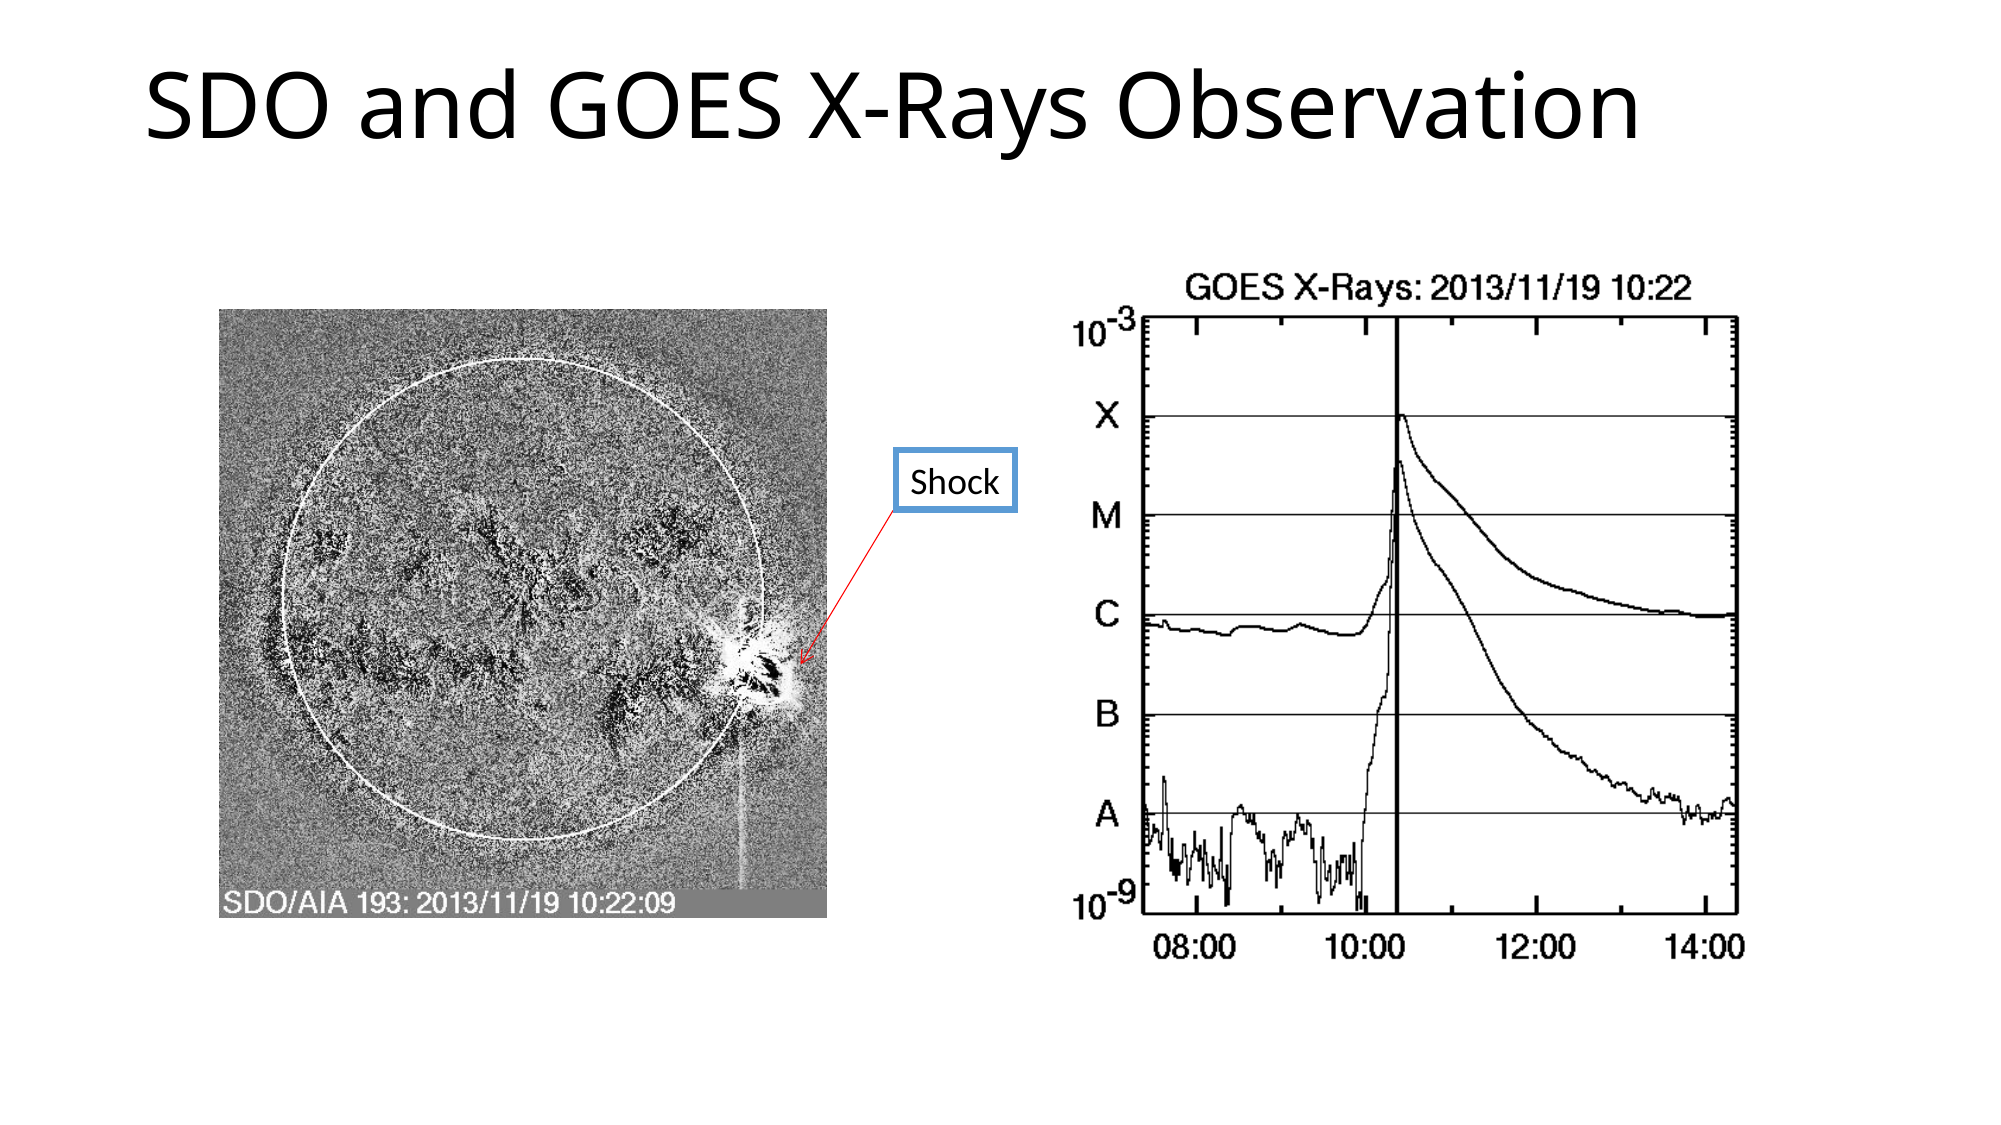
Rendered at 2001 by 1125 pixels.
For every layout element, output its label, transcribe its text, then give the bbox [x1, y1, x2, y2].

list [219, 309, 827, 918]
picture [1051, 255, 1773, 976]
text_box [800, 510, 894, 665]
text_box Shock [895, 449, 1016, 511]
title SDO and GOES X-Rays Observation [129, 0, 1855, 218]
